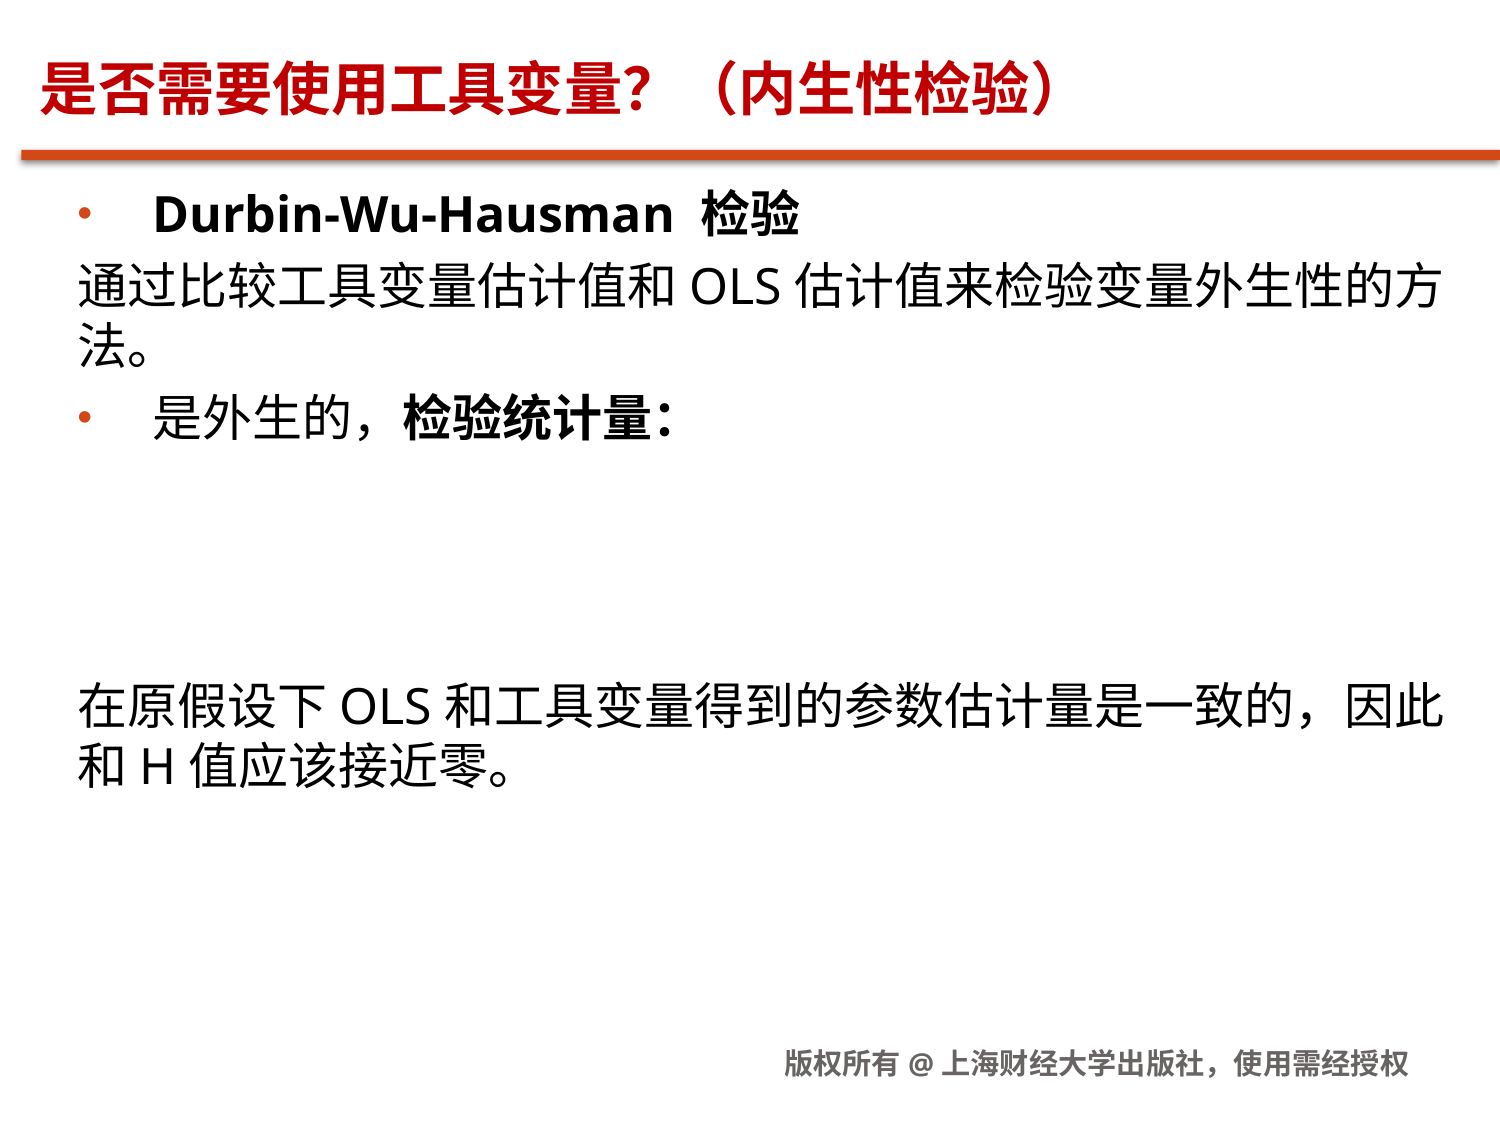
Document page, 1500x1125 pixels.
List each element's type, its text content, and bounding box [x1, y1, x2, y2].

title 是否需要使用工具变量？（内生性检验） [24, 50, 1450, 138]
footer 版权所有@上海财经大学出版社，使用需经授权 [690, 1025, 1500, 1100]
